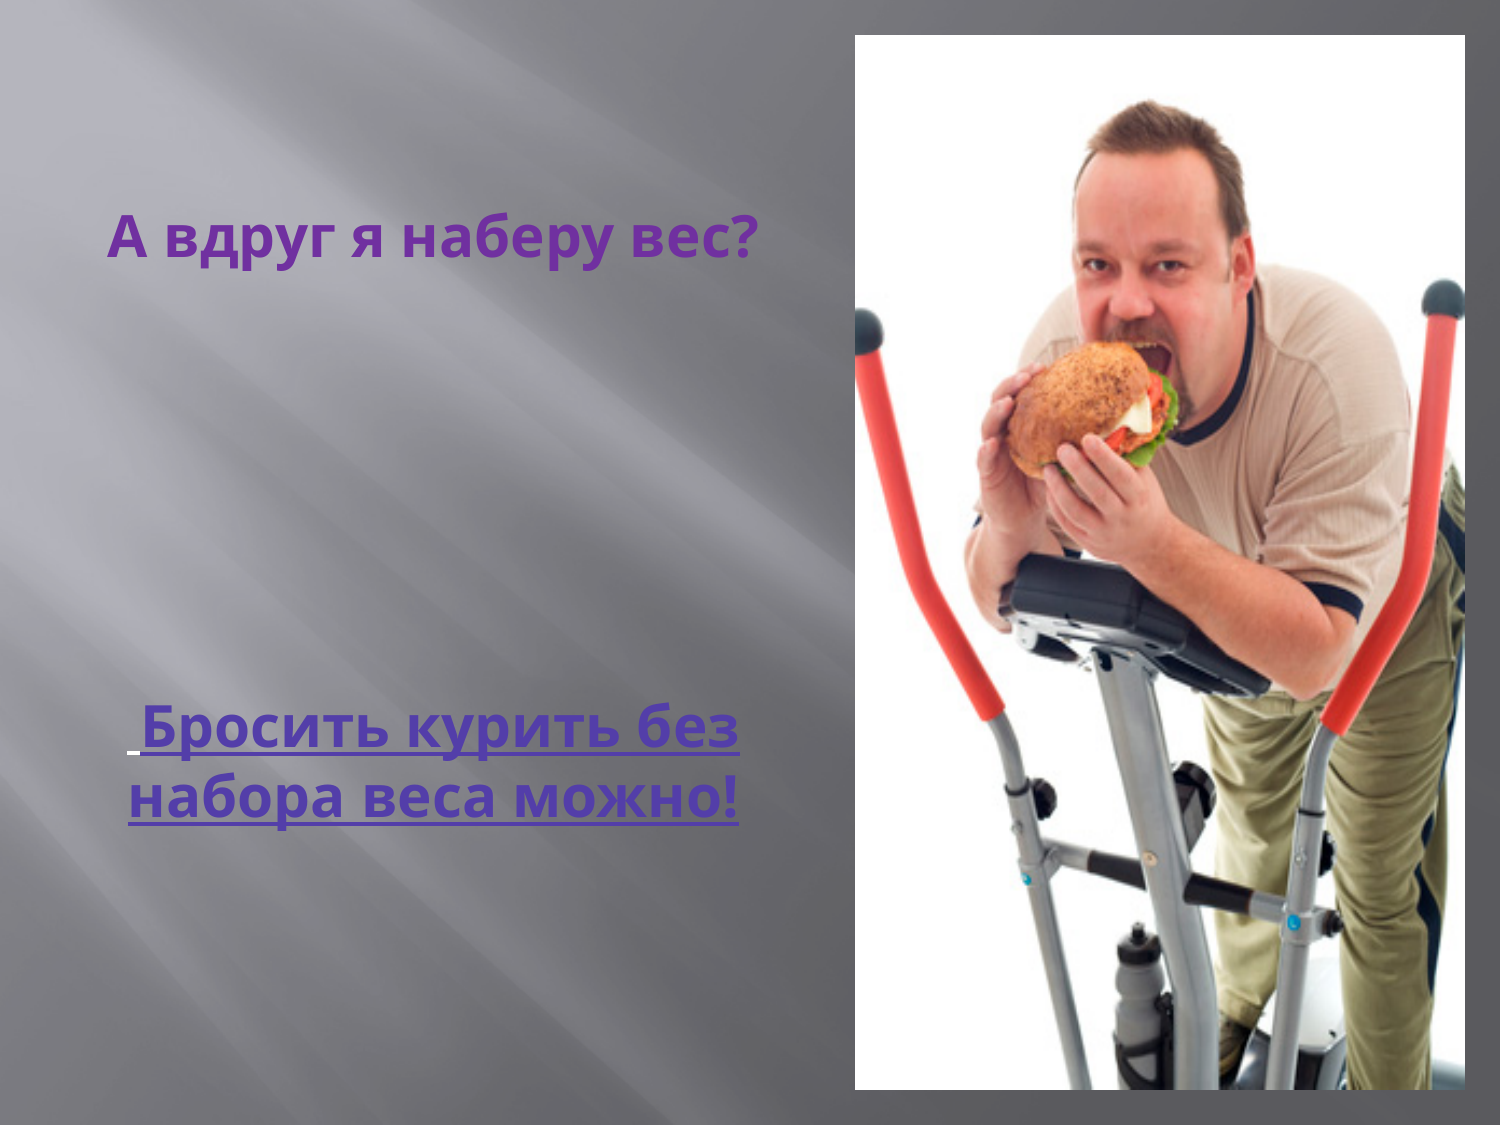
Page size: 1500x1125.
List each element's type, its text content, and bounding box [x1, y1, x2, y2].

picture [855, 34, 1466, 1091]
title А вдруг я наберу вес? Бросить курить без набора веса можно! [35, 45, 832, 1043]
